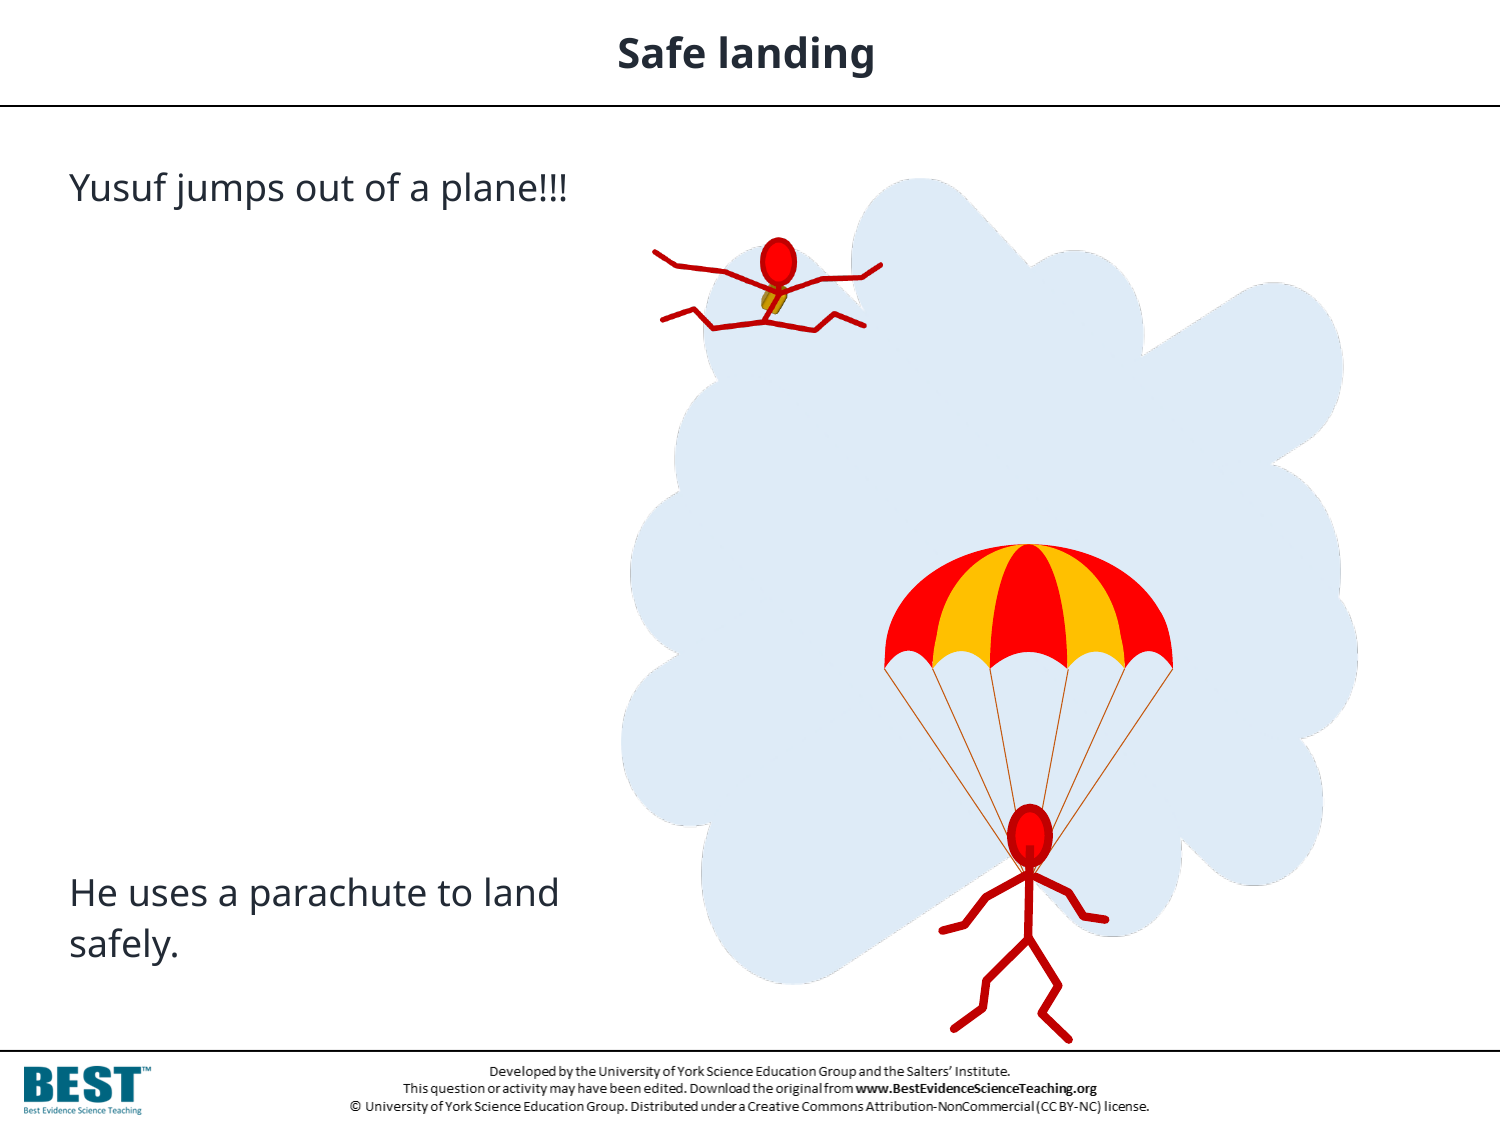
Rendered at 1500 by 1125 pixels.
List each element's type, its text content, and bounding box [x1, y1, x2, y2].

picture [0, 105, 1500, 1125]
text_box Safe landing [23, 4, 1471, 99]
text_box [621, 178, 1359, 1044]
